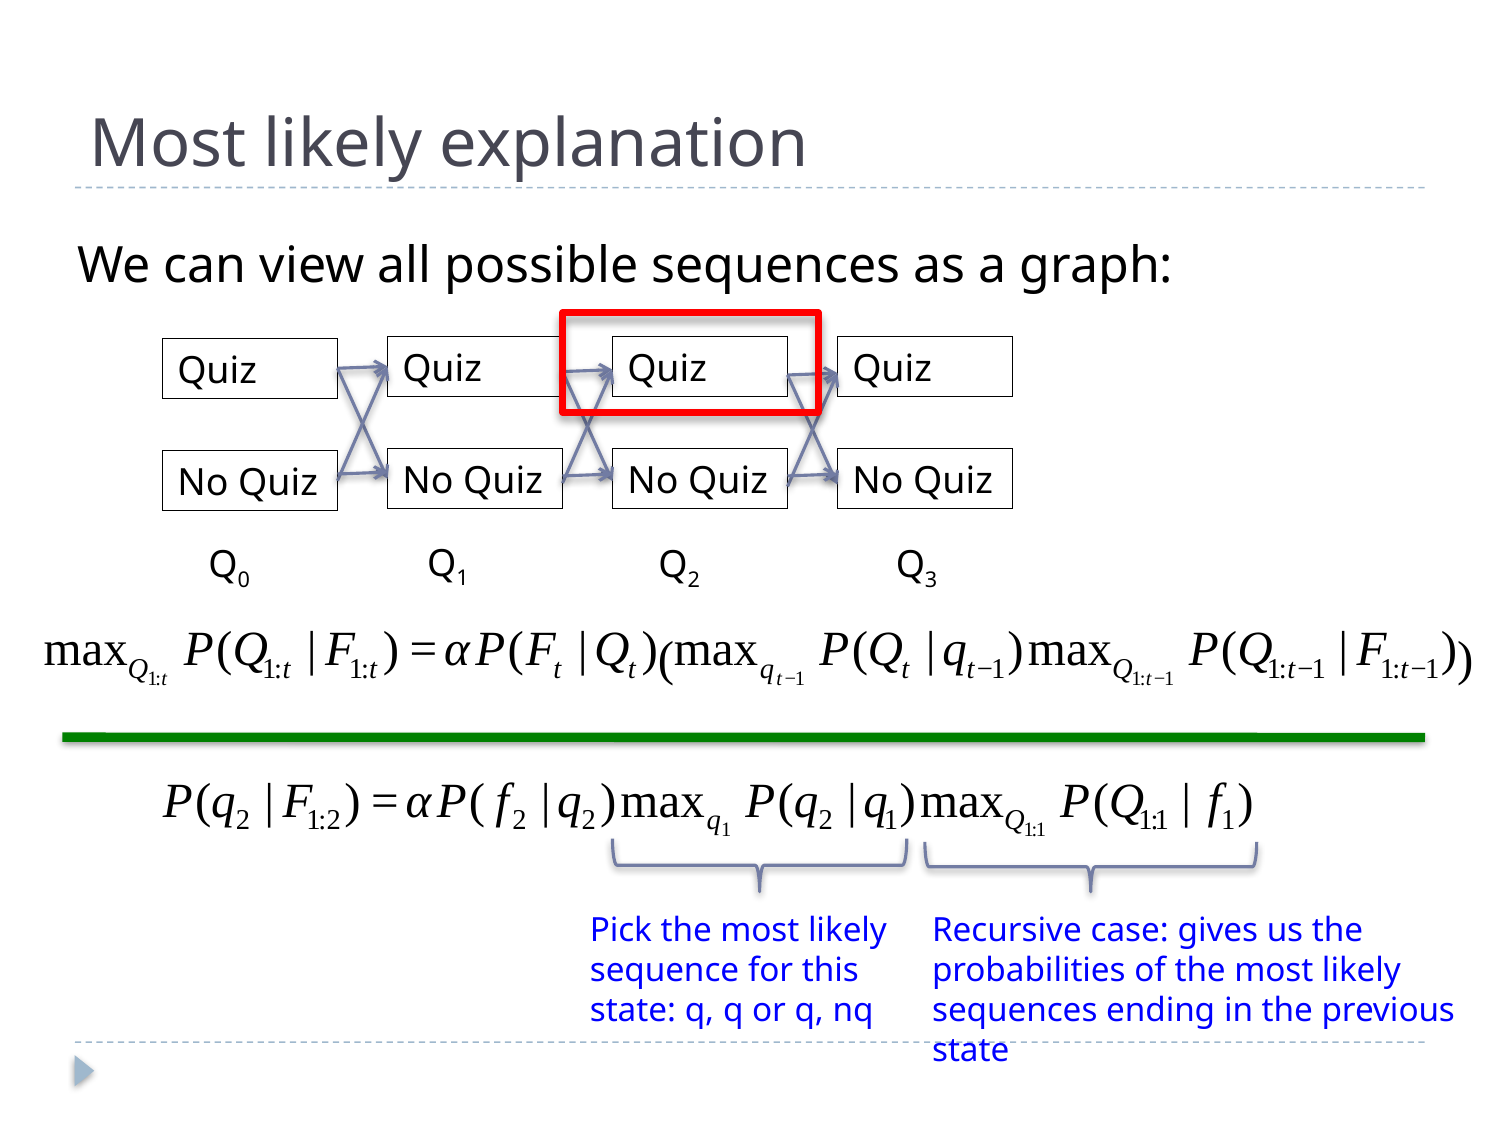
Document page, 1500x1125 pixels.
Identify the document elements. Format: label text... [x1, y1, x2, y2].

text_box [923, 852, 1258, 894]
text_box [337, 367, 388, 471]
text_box [611, 854, 908, 894]
text_box Pick the most likely sequence for this state: q, q or q, nq [575, 901, 944, 1036]
text_box Quiz [387, 336, 556, 397]
text_box Q0 [193, 533, 375, 599]
text_box [562, 312, 819, 413]
text_box Q1 [412, 531, 594, 598]
text_box Quiz [837, 336, 1013, 397]
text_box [787, 372, 838, 473]
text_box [787, 473, 838, 477]
text_box No Quiz [387, 448, 563, 509]
text_box We can view all possible sequences as a graph: [62, 224, 1263, 300]
text_box Quiz [162, 338, 338, 399]
text_box No Quiz [612, 448, 788, 509]
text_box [562, 369, 613, 473]
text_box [562, 473, 613, 477]
text_box No Quiz [162, 450, 338, 511]
text_box Q3 [881, 533, 1063, 599]
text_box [154, 775, 1257, 842]
title Most likely explanation [75, 24, 1425, 188]
text_box No Quiz [837, 448, 1013, 509]
text_box Q2 [643, 533, 825, 599]
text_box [37, 612, 1479, 695]
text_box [337, 471, 388, 475]
text_box Recursive case: gives us the probabilities of the most likely sequences ending in the previous state [917, 901, 1500, 1076]
